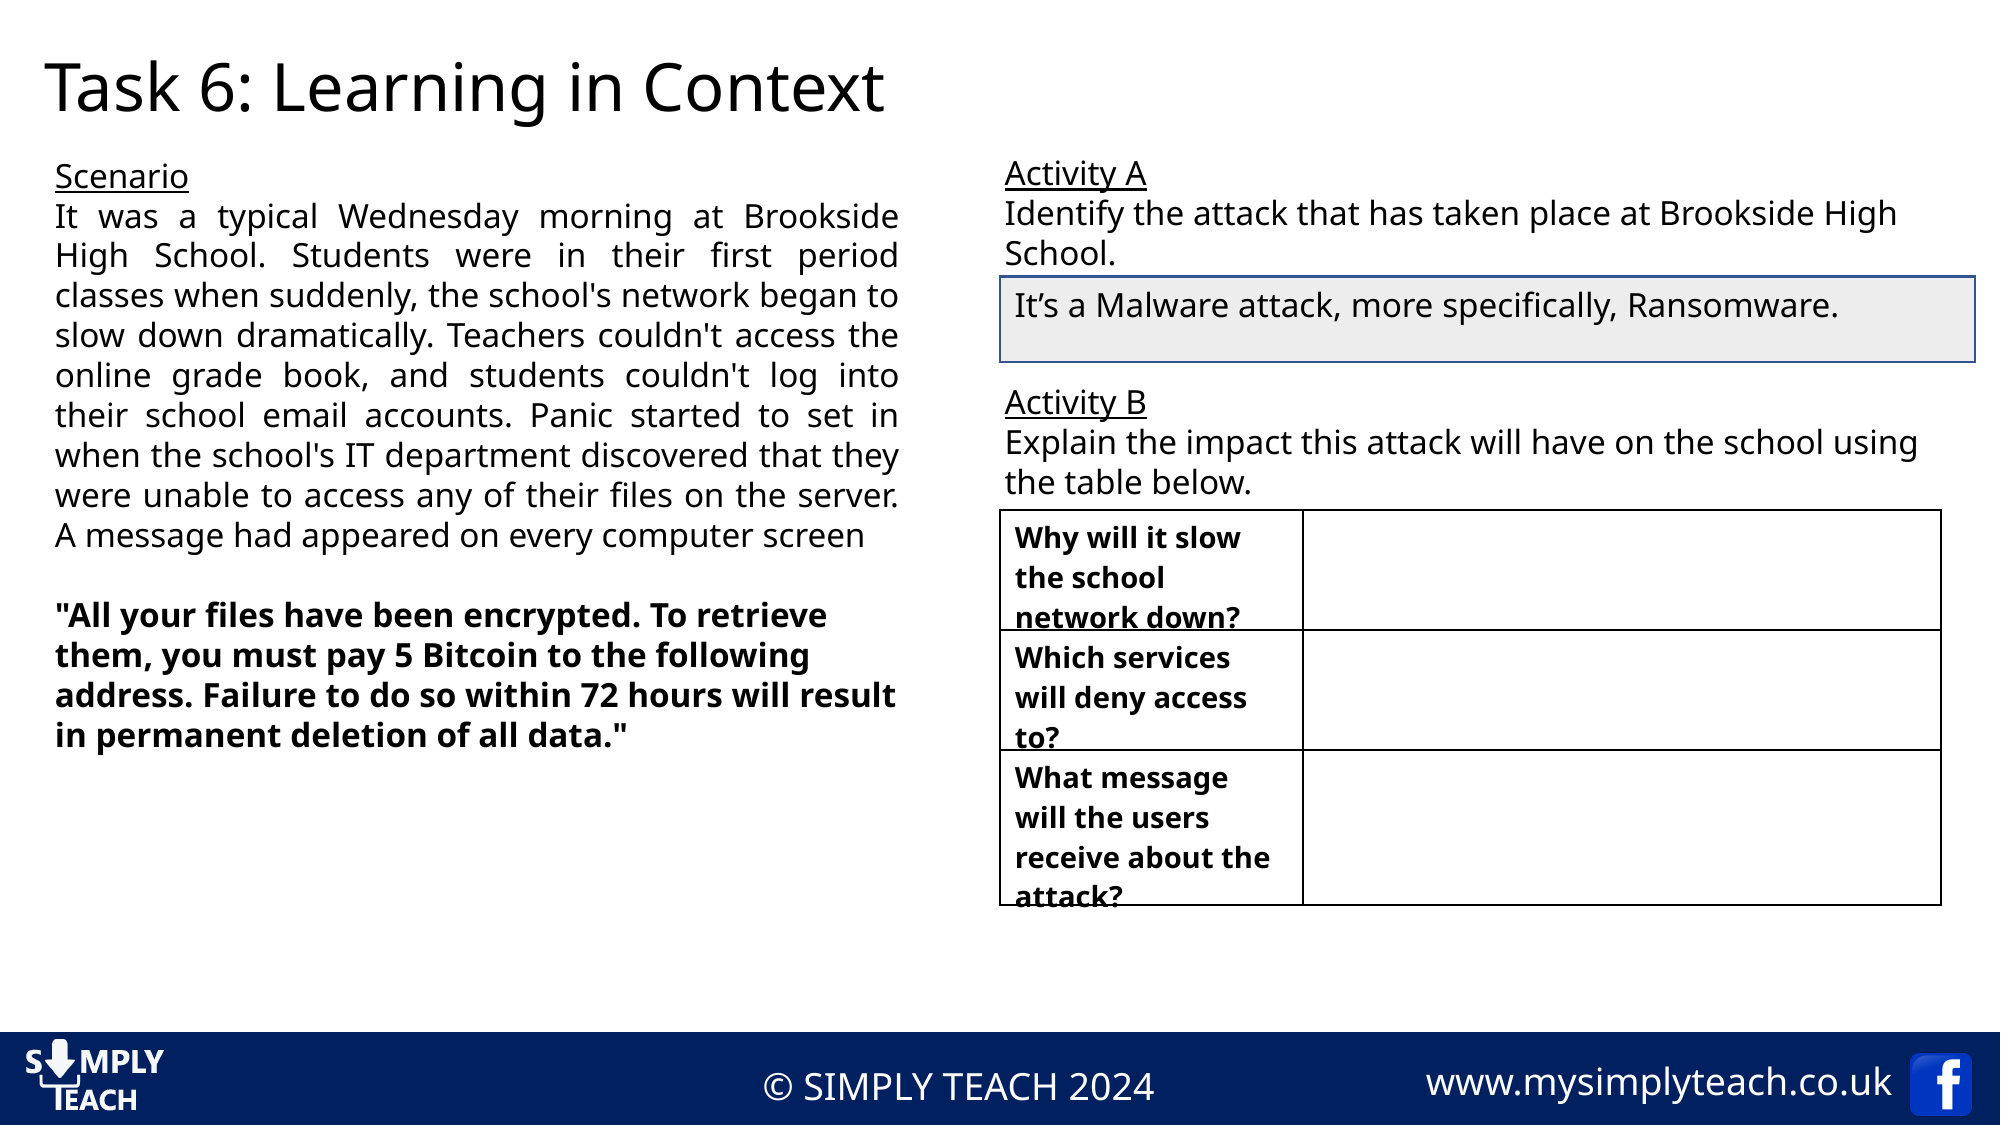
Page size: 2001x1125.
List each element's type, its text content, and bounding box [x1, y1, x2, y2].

text_box Activity B Explain the impact this attack will have on the school using the table below. [989, 373, 1970, 509]
table_header Why will it slow the school network down? [1001, 511, 1302, 629]
text_box Scenario It was a typical Wednesday morning at Brookside High School. Students were in their first period classes when suddenly, the school's network began to slow down dramatically. Teachers couldn't access the online grade book, and students couldn't log into their school email accounts. Panic started to set in when the school's IT department discovered that they were unable to access any of their files on the server. A message had appeared on every computer screen "All your files have been encrypted. To retrieve them, you must pay 5 Bitcoin to the following address. Failure to do so within 72 hours will result in permanent deletion of all data." [40, 147, 916, 761]
text_box www.mysimplyteach.co.uk [1411, 1050, 1907, 1111]
table_cell [1304, 751, 1940, 904]
table_cell [1304, 631, 1940, 749]
text_box Activity A Identify the attack that has taken place at Brookside High School. [989, 144, 1970, 280]
text_box © SIMPLY TEACH 2024 [621, 1055, 1296, 1115]
table_header [1304, 511, 1940, 629]
picture [15, 1033, 182, 1122]
table_cell What message will the users receive about the attack? [1001, 751, 1302, 904]
text_box Task 6: Learning in Context [29, 37, 1619, 133]
table_cell Which services will deny access to? [1001, 631, 1302, 749]
text_box It’s a Malware attack, more specifically, Ransomware. [999, 275, 1976, 363]
picture [1907, 1050, 1976, 1119]
text_box [0, 1032, 2000, 1125]
